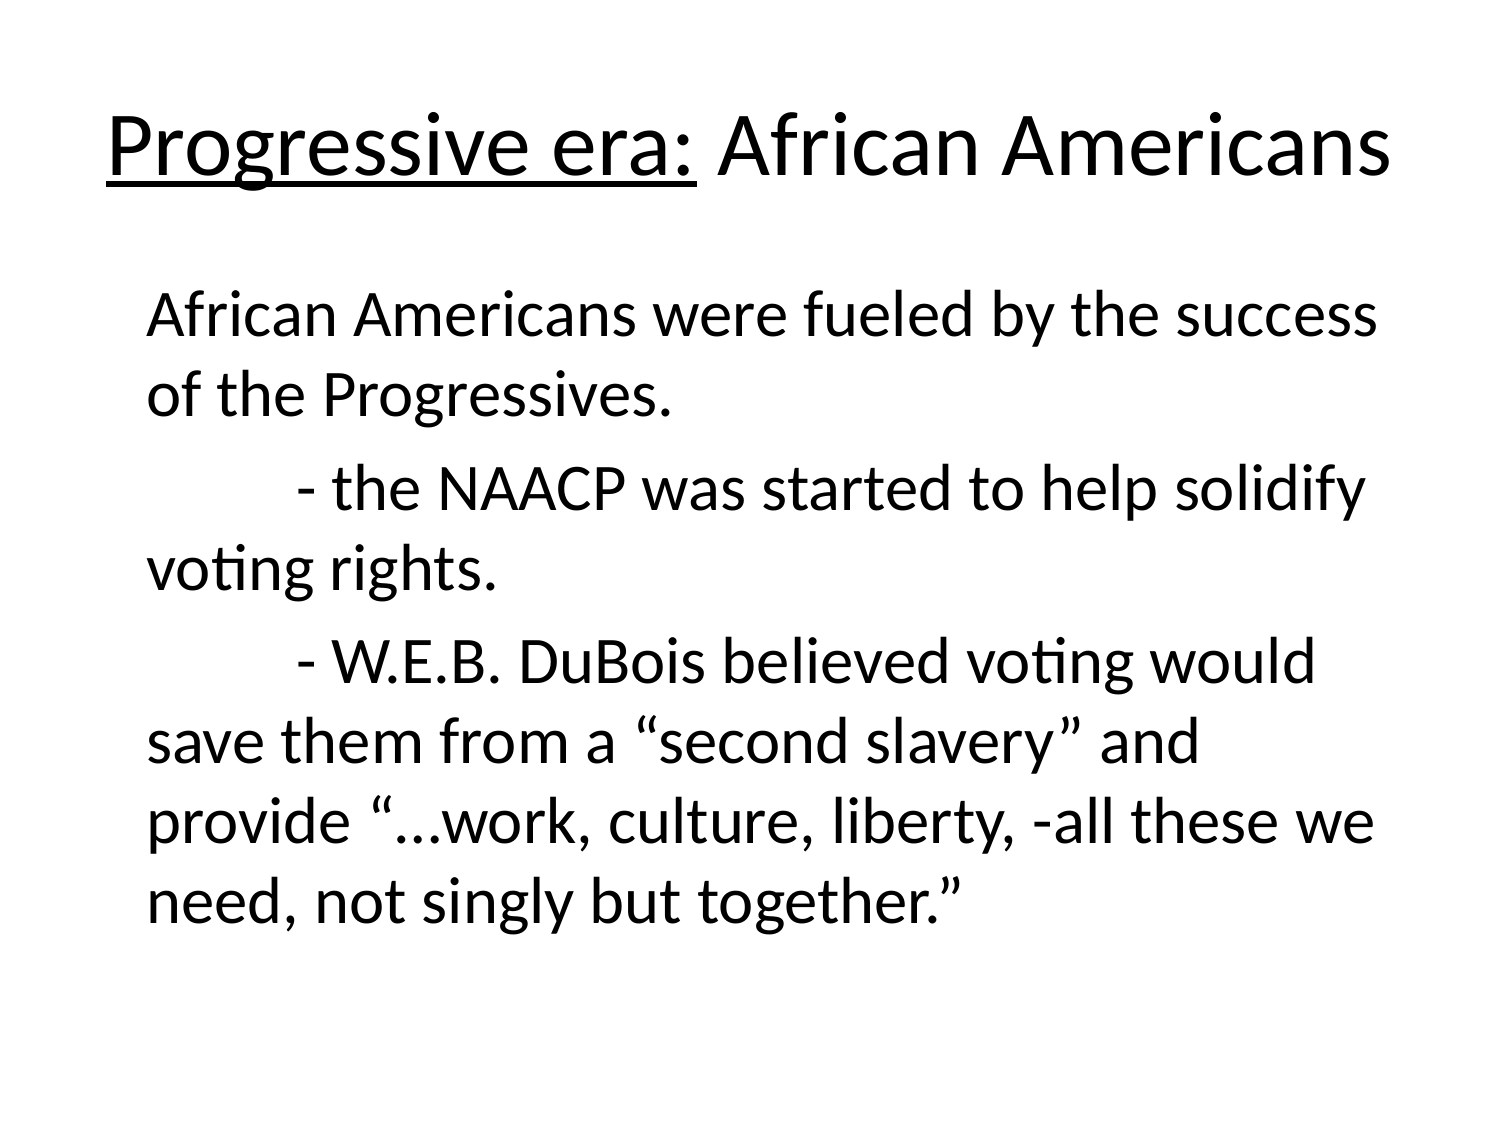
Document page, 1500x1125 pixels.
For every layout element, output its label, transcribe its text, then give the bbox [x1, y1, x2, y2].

list African Americans were fueled by the success of the Progressives. - the NAACP was started to help solidify voting rights. - W.E.B. DuBois believed voting would save them from a “second slavery” and provide “…work, culture, liberty, -all these we need, not singly but together.” [75, 262, 1425, 1005]
title Progressive era: African Americans [75, 45, 1425, 233]
